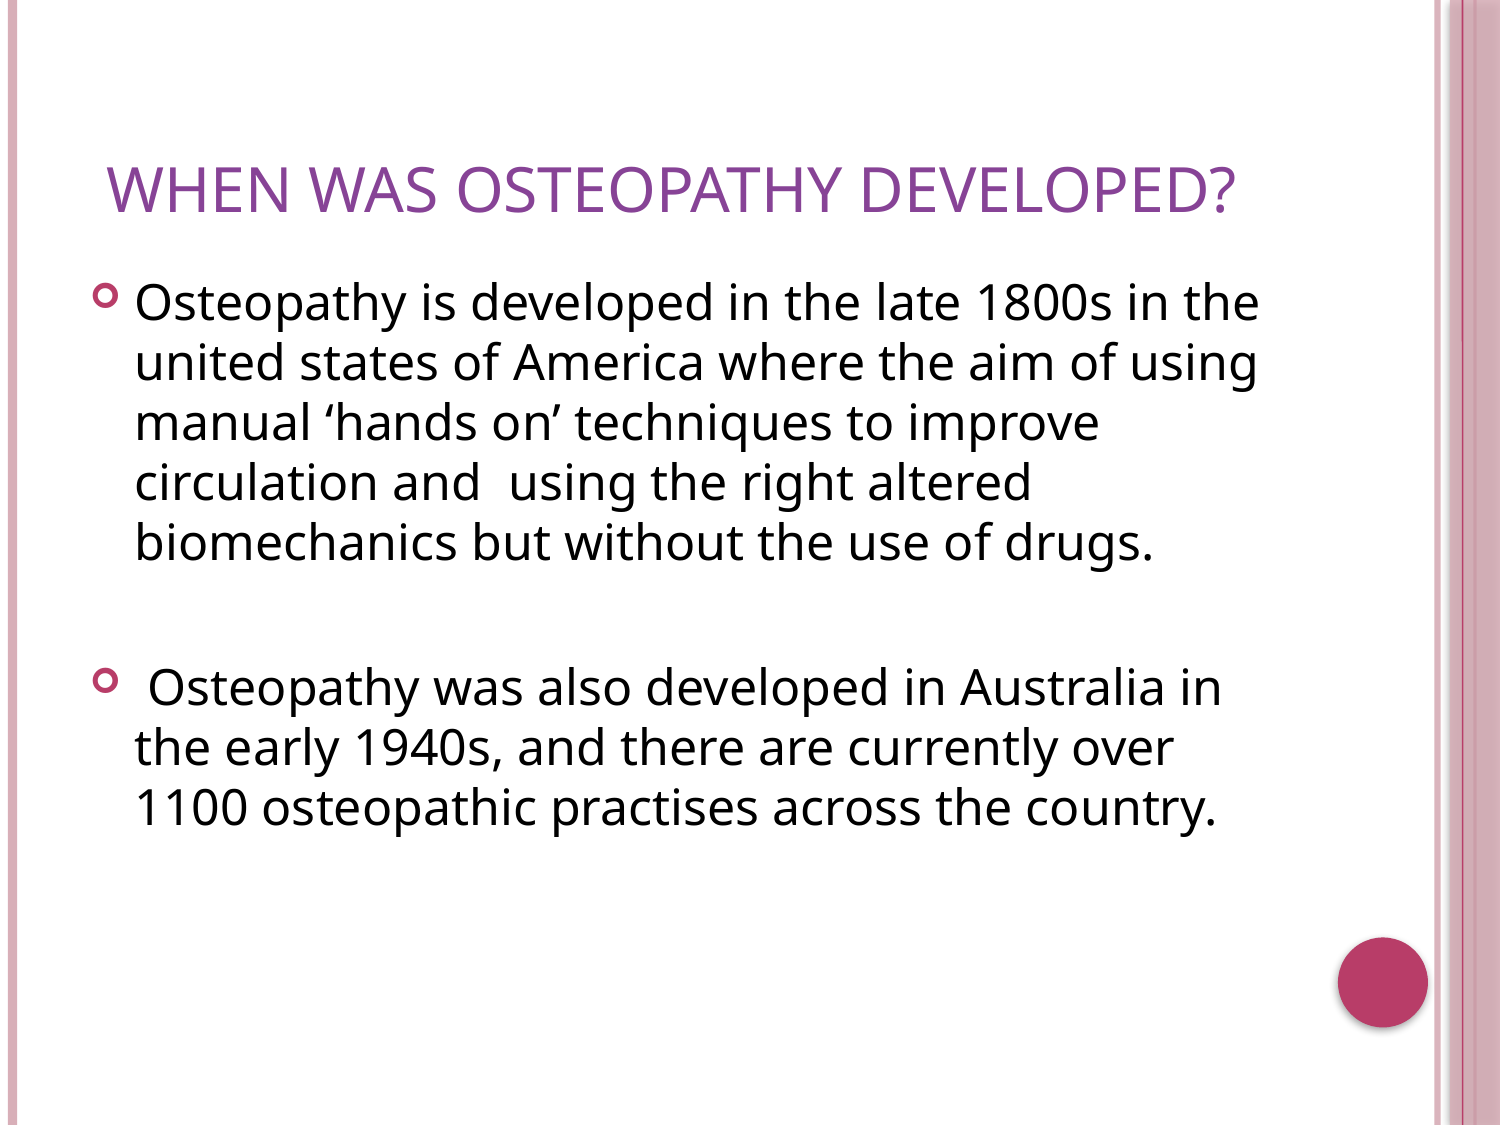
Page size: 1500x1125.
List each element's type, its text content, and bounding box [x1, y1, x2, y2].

title When was osteopathy developed? [75, 45, 1300, 233]
list Osteopathy is developed in the late 1800s in the united states of America where the aim of using manual ‘hands on’ techniques to improve circulation and using the right altered biomechanics but without the use of drugs. Osteopathy was also developed in Australia in the early 1940s, and there are currently over 1100 osteopathic practises across the country. [75, 262, 1300, 1062]
